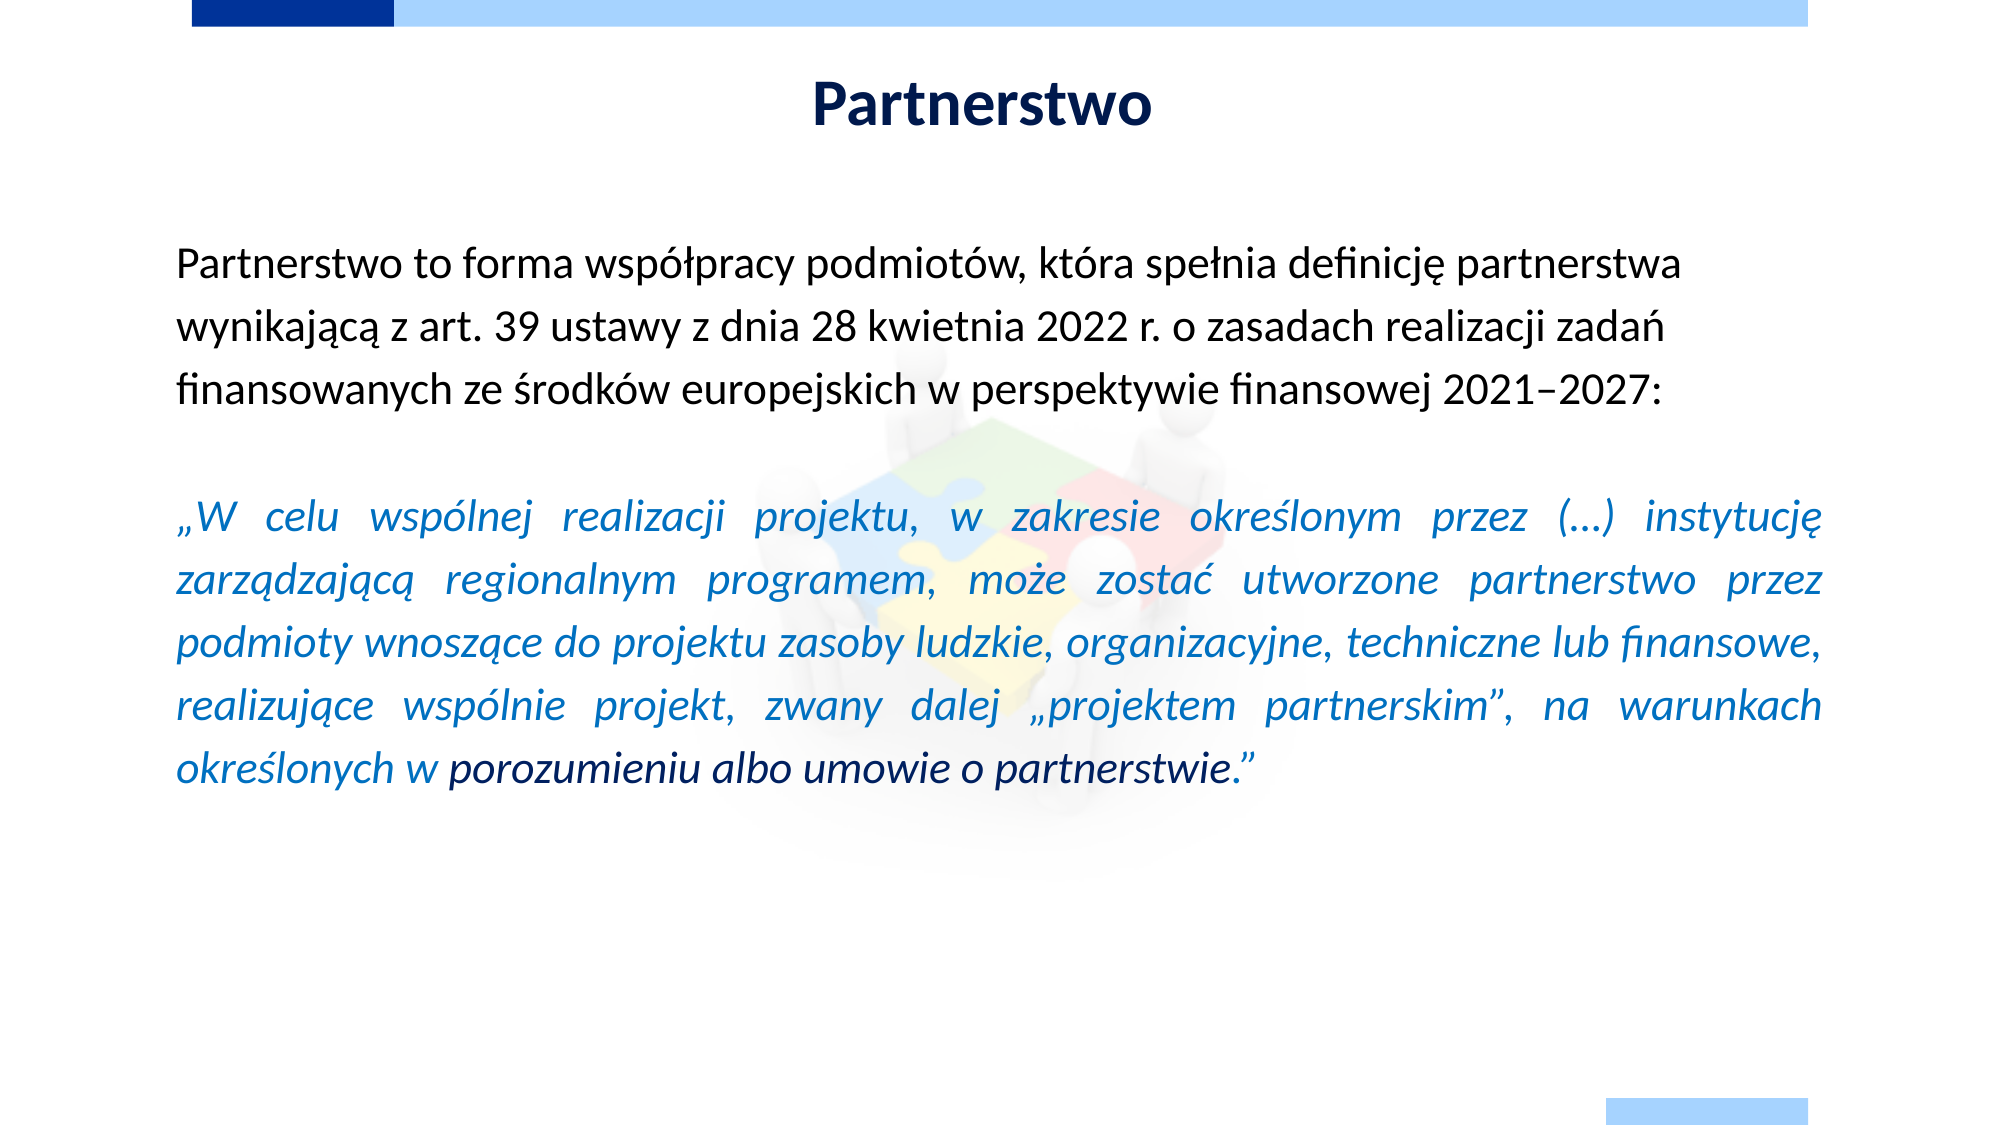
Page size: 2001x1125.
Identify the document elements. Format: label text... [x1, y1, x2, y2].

picture [642, 262, 1358, 889]
text_box Partnerstwo [203, 51, 1763, 146]
text_box Partnerstwo to forma współpracy podmiotów, która spełnia definicję partnerstwa wynikającą z art. 39 ustawy z dnia 28 kwietnia 2022 r. o zasadach realizacji zadań finansowanych ze środków europejskich w perspektywie finansowej 2021–2027: „W celu wspólnej realizacji projektu, w zakresie określonym przez (…) instytucję zarządzającą regionalnym programem, może zostać utworzone partnerstwo przez podmioty wnoszące do projektu zasoby ludzkie, organizacyjne, techniczne lub finansowe, realizujące wspólnie projekt, zwany dalej „projektem partnerskim”, na warunkach określonych w porozumieniu albo umowie o partnerstwie.” [161, 216, 1839, 801]
